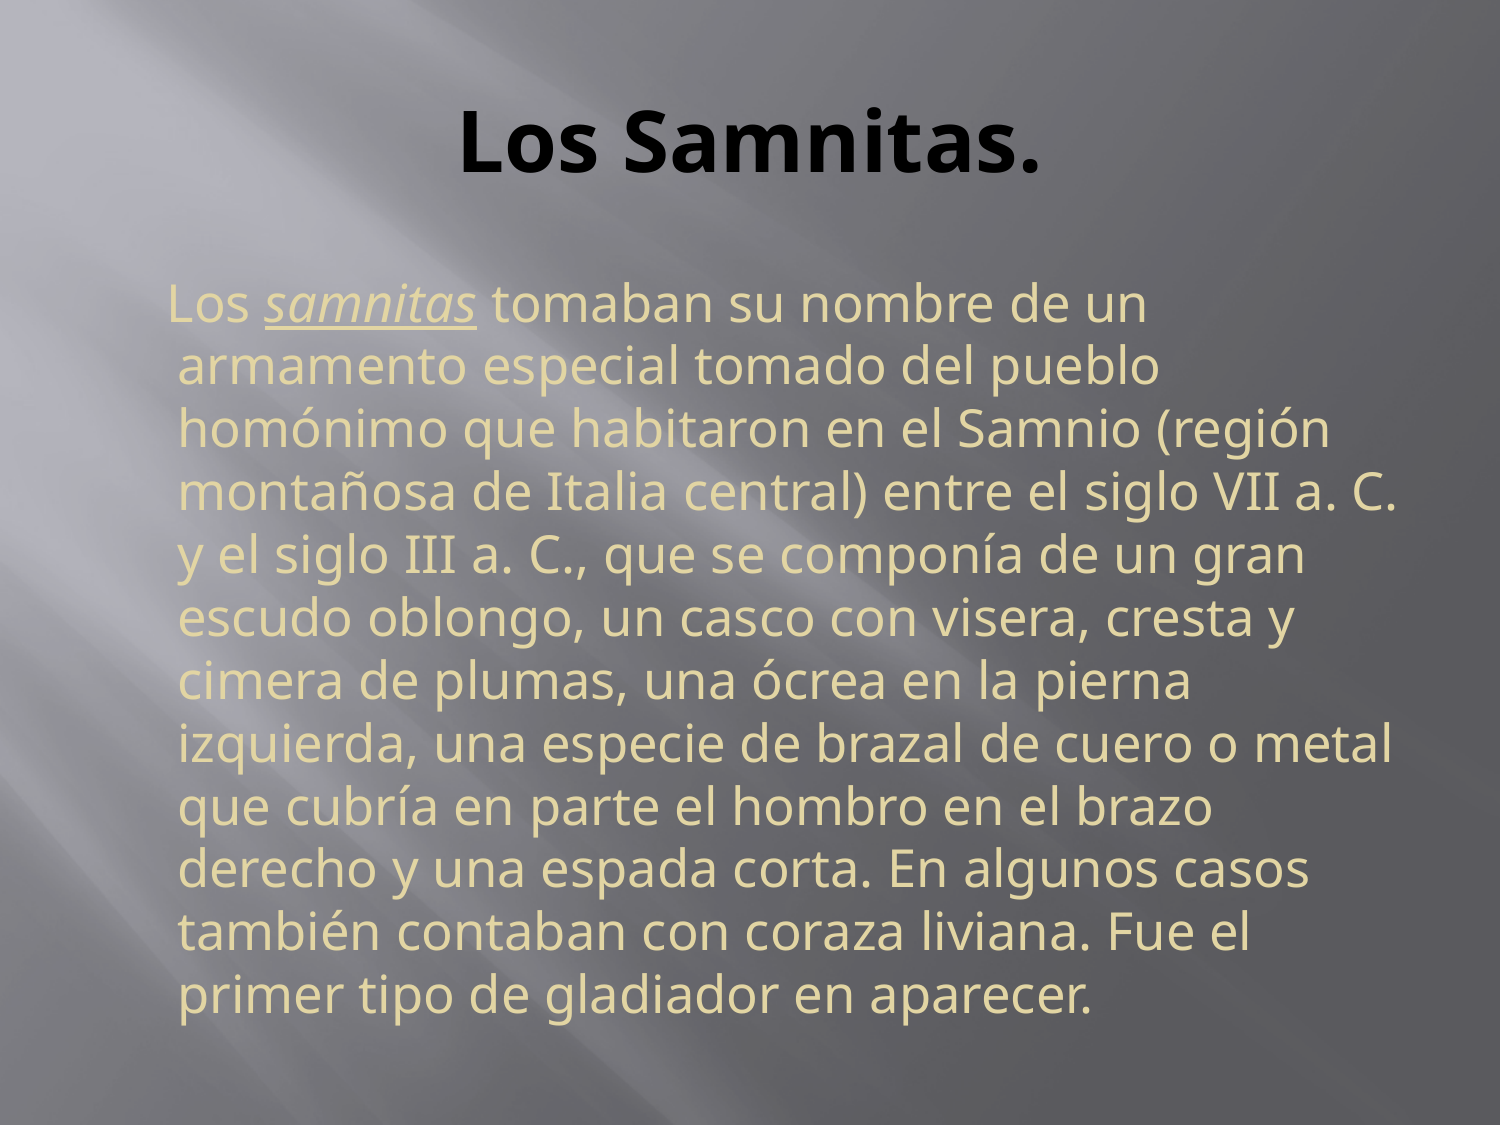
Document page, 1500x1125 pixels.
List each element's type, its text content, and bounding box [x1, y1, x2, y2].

list Los samnitas tomaban su nombre de un armamento especial tomado del pueblo homónimo que habitaron en el Samnio (región montañosa de Italia central) entre el siglo VII a. C. y el siglo III a. C., que se componía de un gran escudo oblongo, un casco con visera, cresta y cimera de plumas, una ócrea en la pierna izquierda, una especie de brazal de cuero o metal que cubría en parte el hombro en el brazo derecho y una espada corta. En algunos casos también contaban con coraza liviana. Fue el primer tipo de gladiador en aparecer. [75, 262, 1425, 1035]
title Los Samnitas. [75, 45, 1425, 233]
